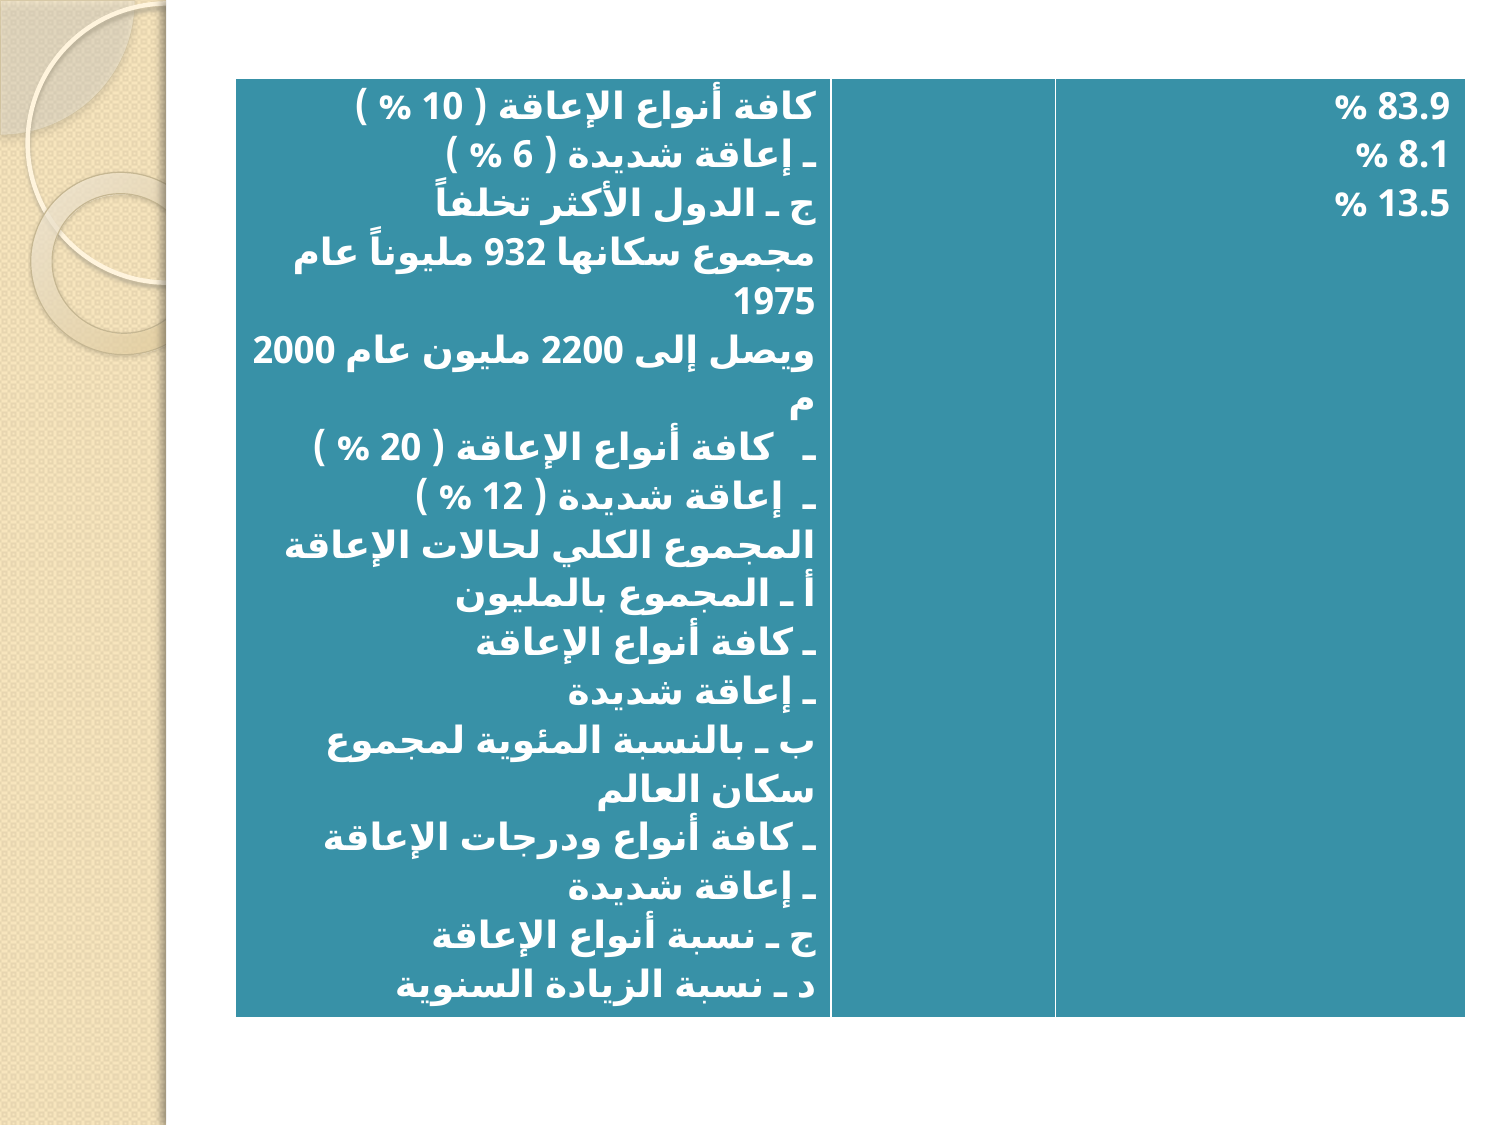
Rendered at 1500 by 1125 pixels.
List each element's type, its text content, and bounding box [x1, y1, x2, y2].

table_header كافة أنواع الإعاقة ( 10 % ) ـ إعاقة شديدة ( 6 % ) ج ـ الدول الأكثر تخلفاً مجموع سكانها 932 مليوناً عام 1975 ويصل إلى 2200 مليون عام 2000 م ـ كافة أنواع الإعاقة ( 20 % ) ـ إعاقة شديدة ( 12 % ) المجموع الكلي لحالات الإعاقة أ ـ المجموع بالمليون ـ كافة أنواع الإعاقة ـ إعاقة شديدة ب ـ بالنسبة المئوية لمجموع سكان العالم ـ كافة أنواع ودرجات الإعاقة ـ إعاقة شديدة ج ـ نسبة أنواع الإعاقة د ـ نسبة الزيادة السنوية [236, 79, 830, 1017]
table_header 83.9 % 8.1 % 13.5 % [1056, 79, 1465, 1017]
table_header [832, 79, 1055, 1017]
